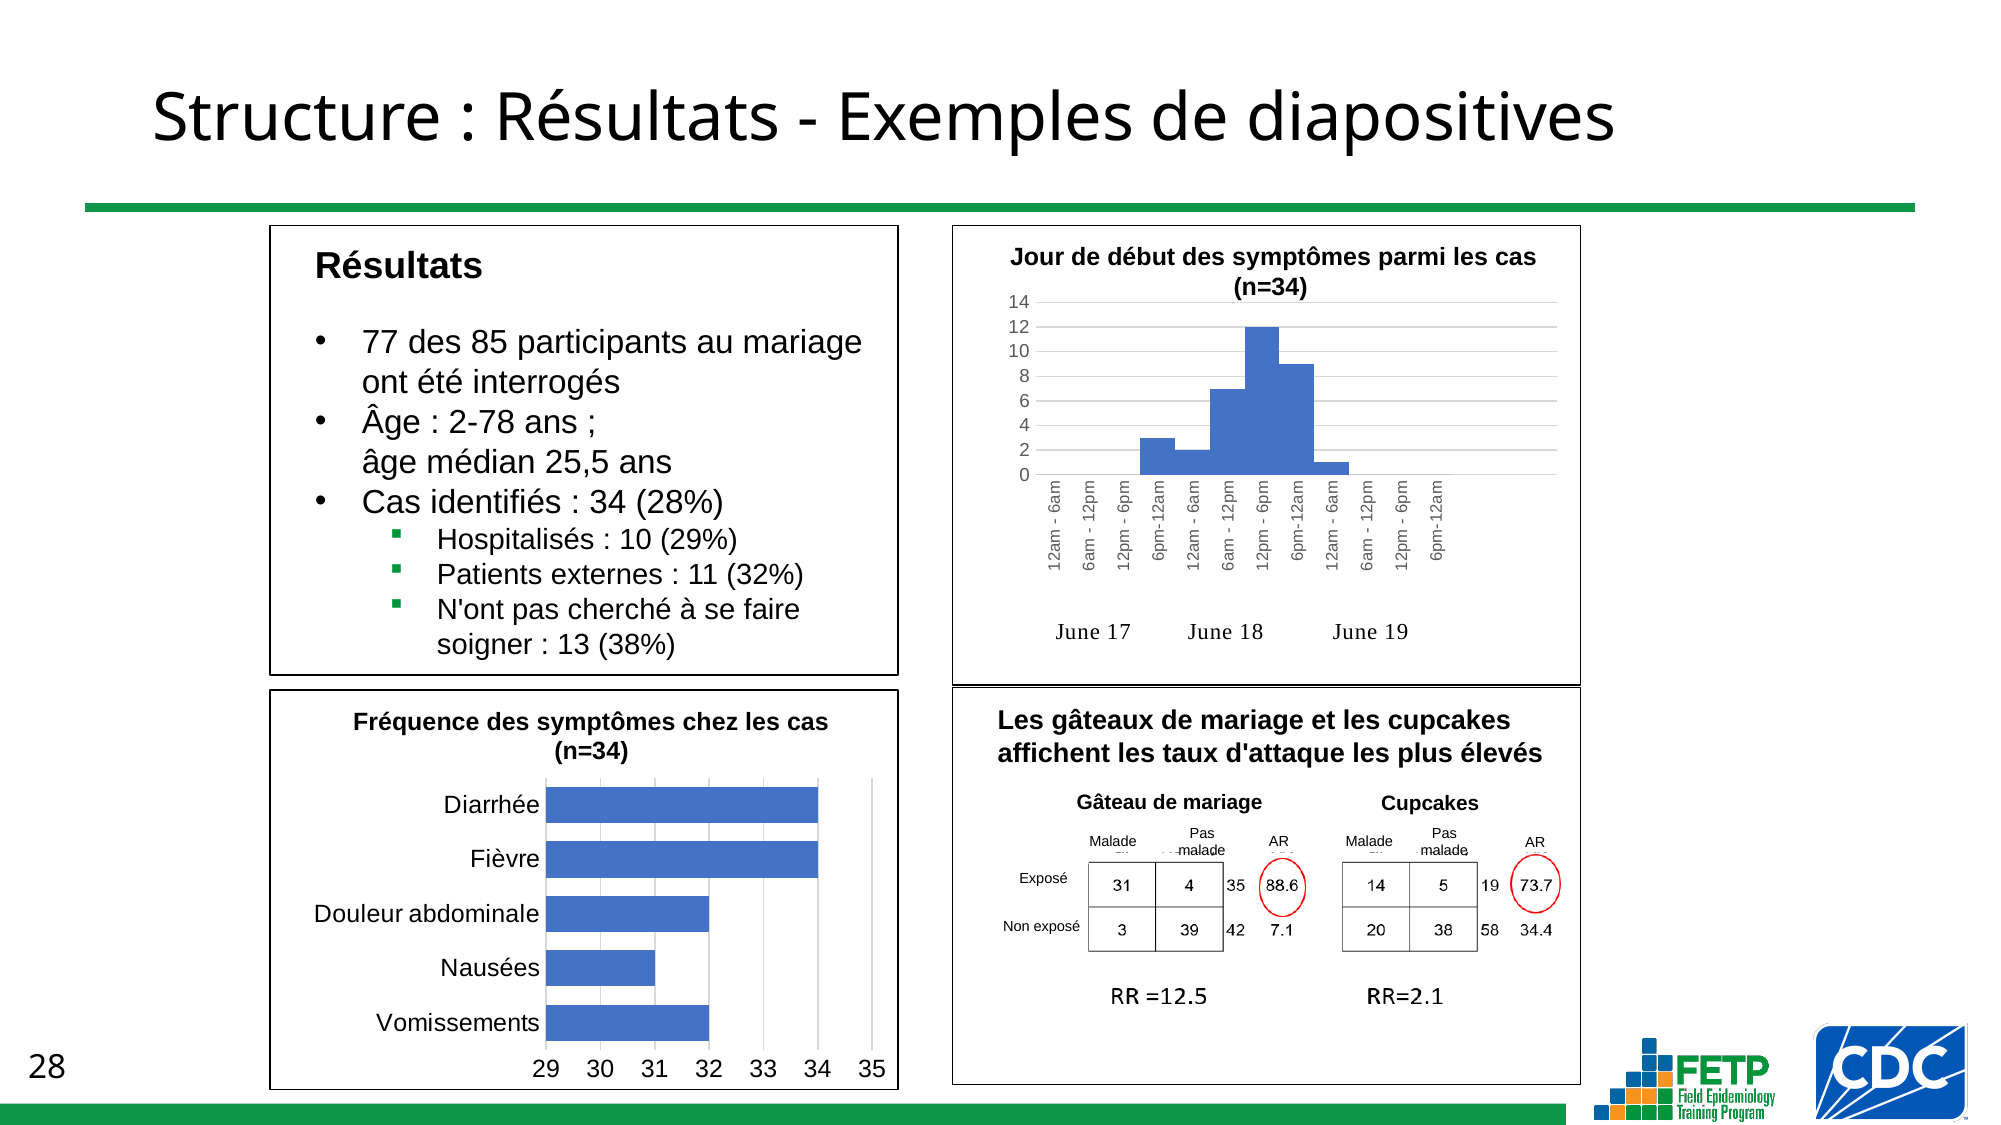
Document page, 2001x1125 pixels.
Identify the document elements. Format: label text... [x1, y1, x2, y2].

title Structure : Résultats - Exemples de diapositives [137, 75, 1863, 207]
picture [1813, 1023, 1968, 1122]
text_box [952, 225, 1581, 687]
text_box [269, 690, 899, 1095]
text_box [952, 687, 1581, 1089]
text_box Résultats 77 des 85 participants au mariage ont été interrogés Âge : 2-78 ans ; âge médian 25,5 ans Cas identifiés : 34 (28%) Hospitalisés : 10 (29%) Patients externes : 11 (32%) N'ont pas cherché à se faire soigner : 13 (38%) [269, 225, 899, 675]
picture [1594, 1038, 1775, 1122]
